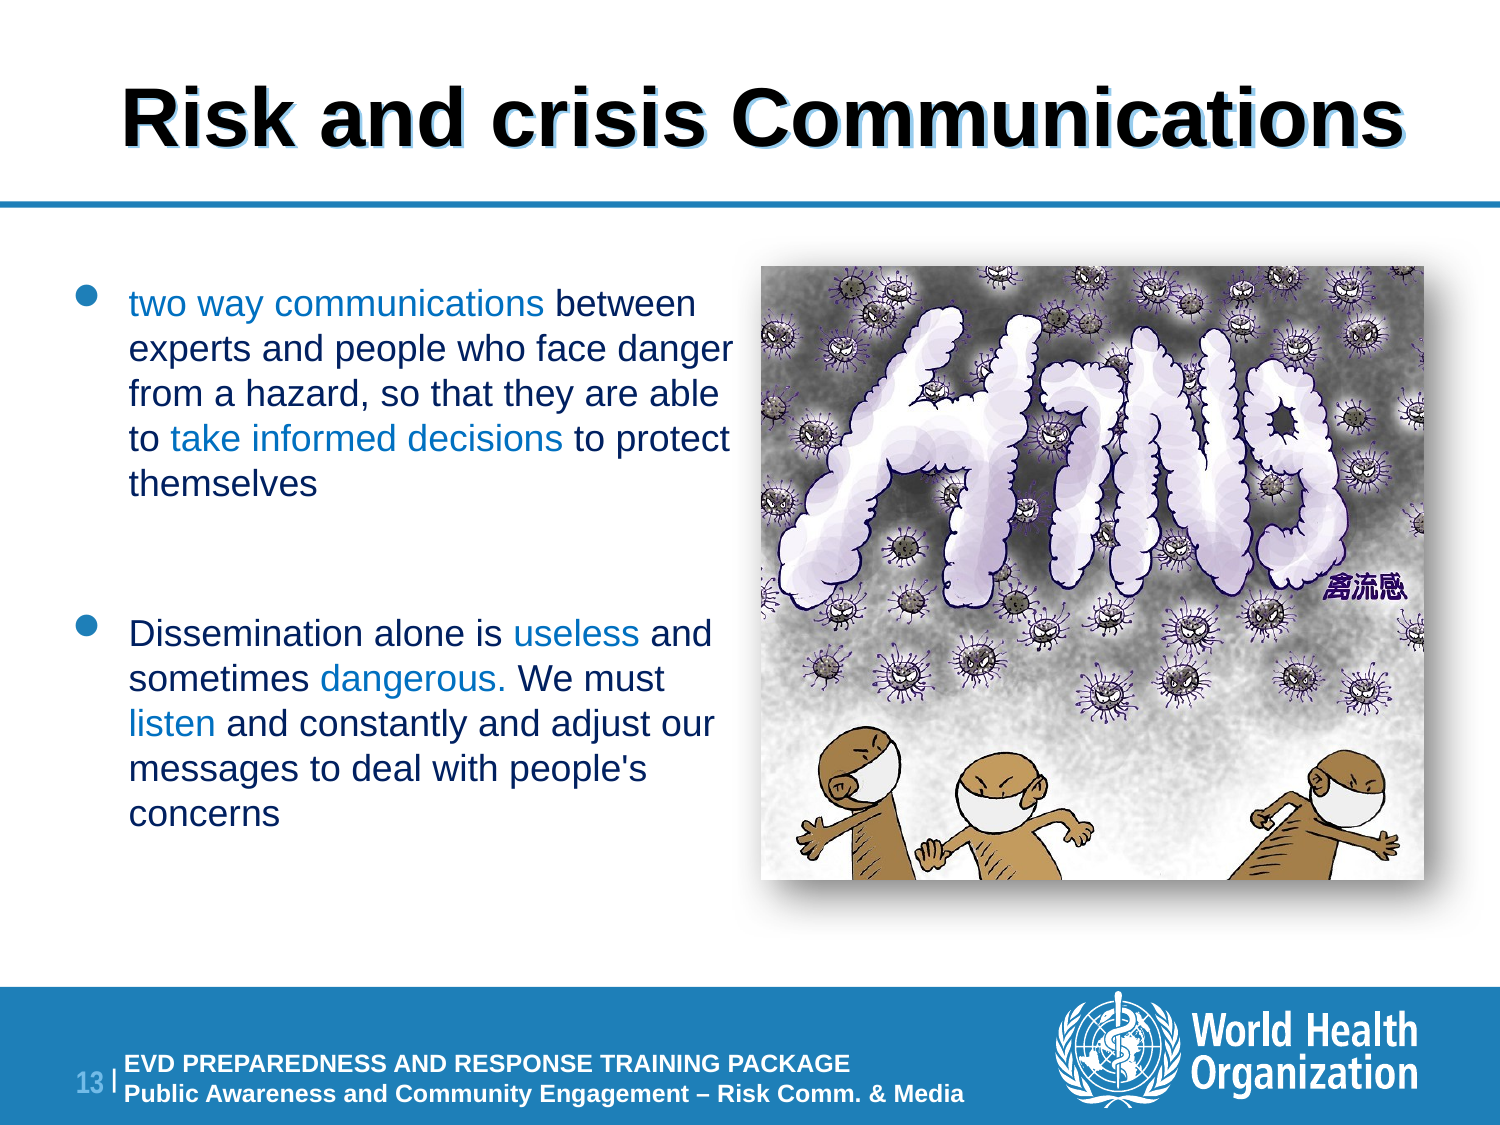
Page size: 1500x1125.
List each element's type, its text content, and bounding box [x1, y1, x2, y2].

picture [761, 266, 1424, 880]
list two way communications between experts and people who face danger from a hazard, so that they are able to take informed decisions to protect themselves Dissemination alone is useless and sometimes dangerous. We must listen and constantly and adjust our messages to deal with people's concerns [72, 278, 742, 929]
title Risk and crisis Communications [88, 18, 1439, 207]
